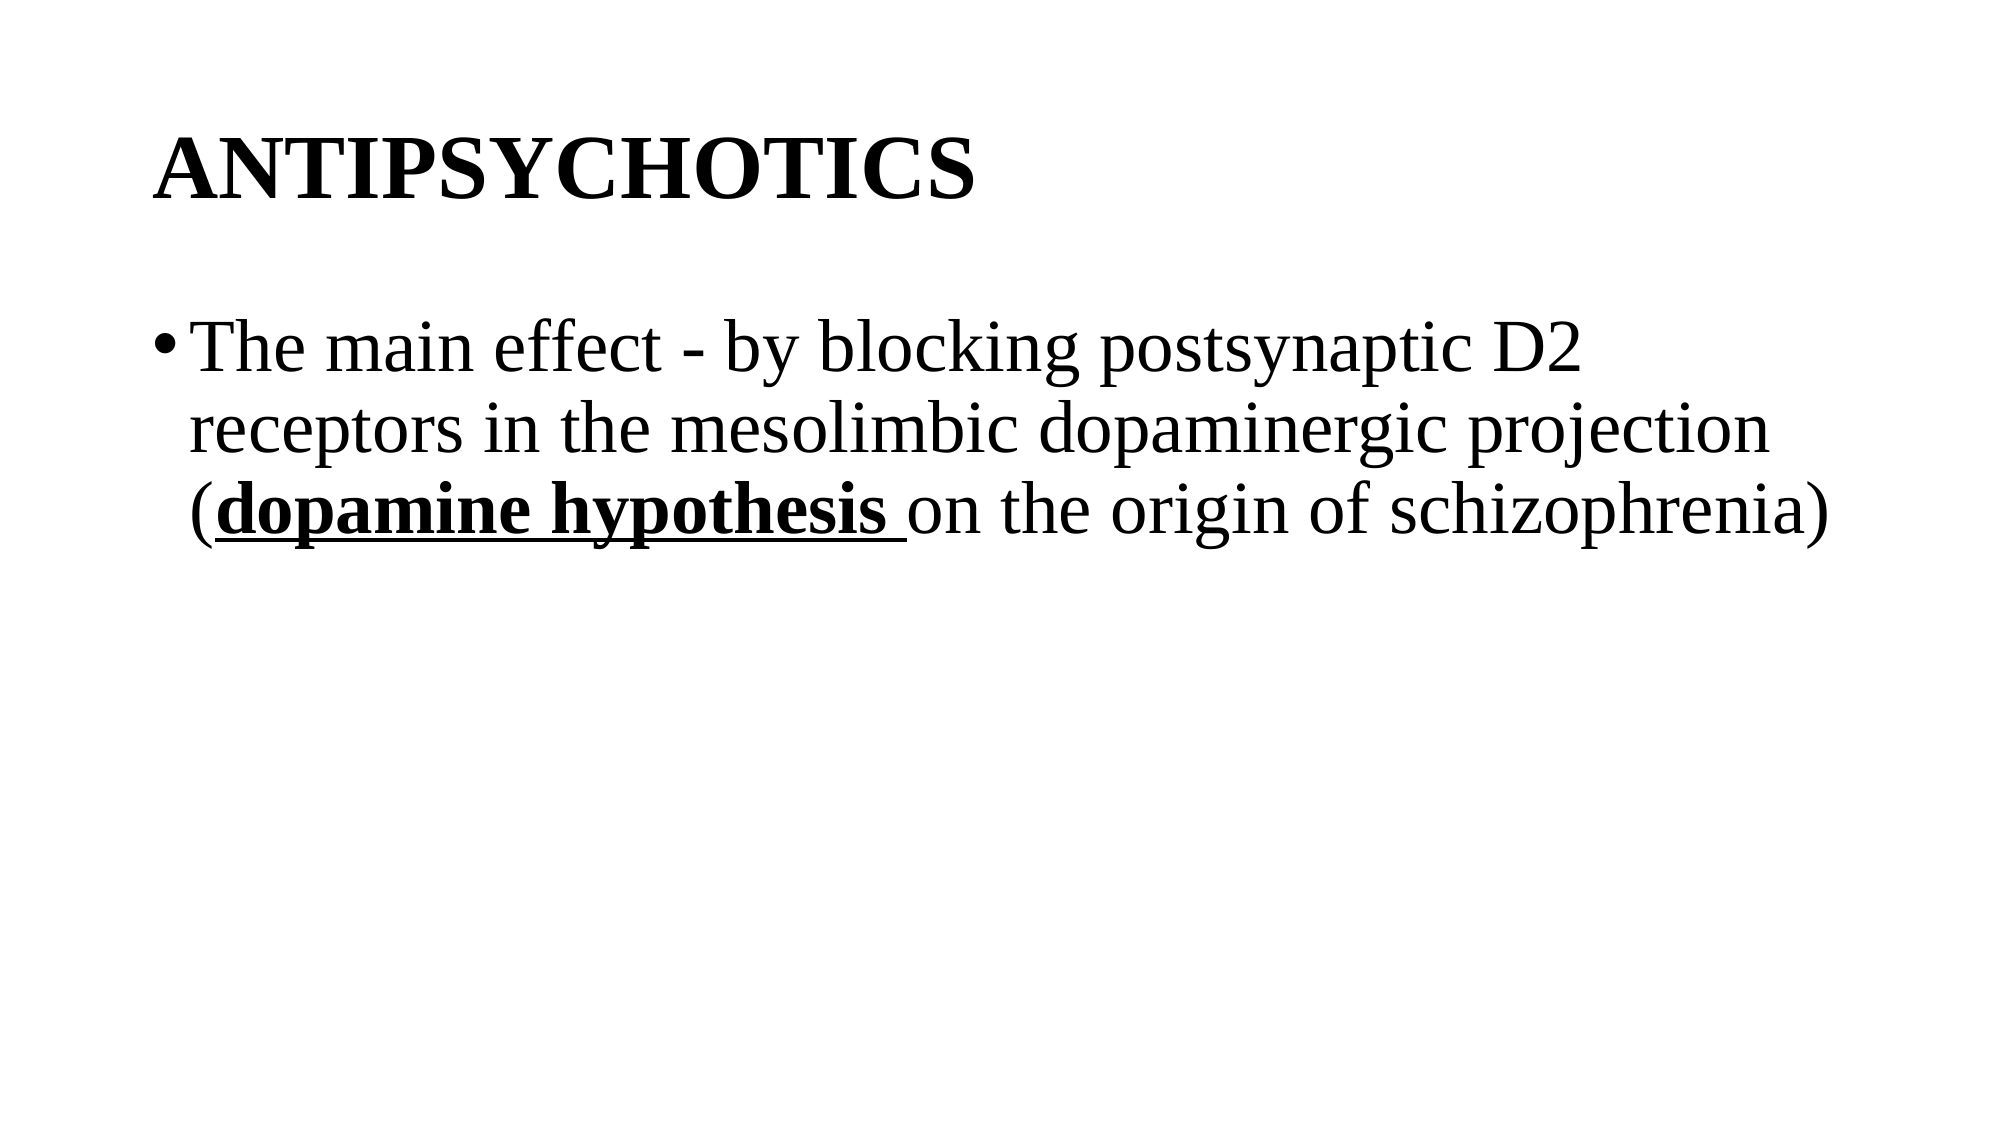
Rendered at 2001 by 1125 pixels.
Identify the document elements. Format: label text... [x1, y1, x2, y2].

list The main effect - by blocking postsynaptic D2 receptors in the mesolimbic dopaminergic projection (dopamine hypothesis on the origin of schizophrenia) [137, 299, 1863, 1014]
title ANTIPSYCHOTICS [137, 59, 1863, 278]
